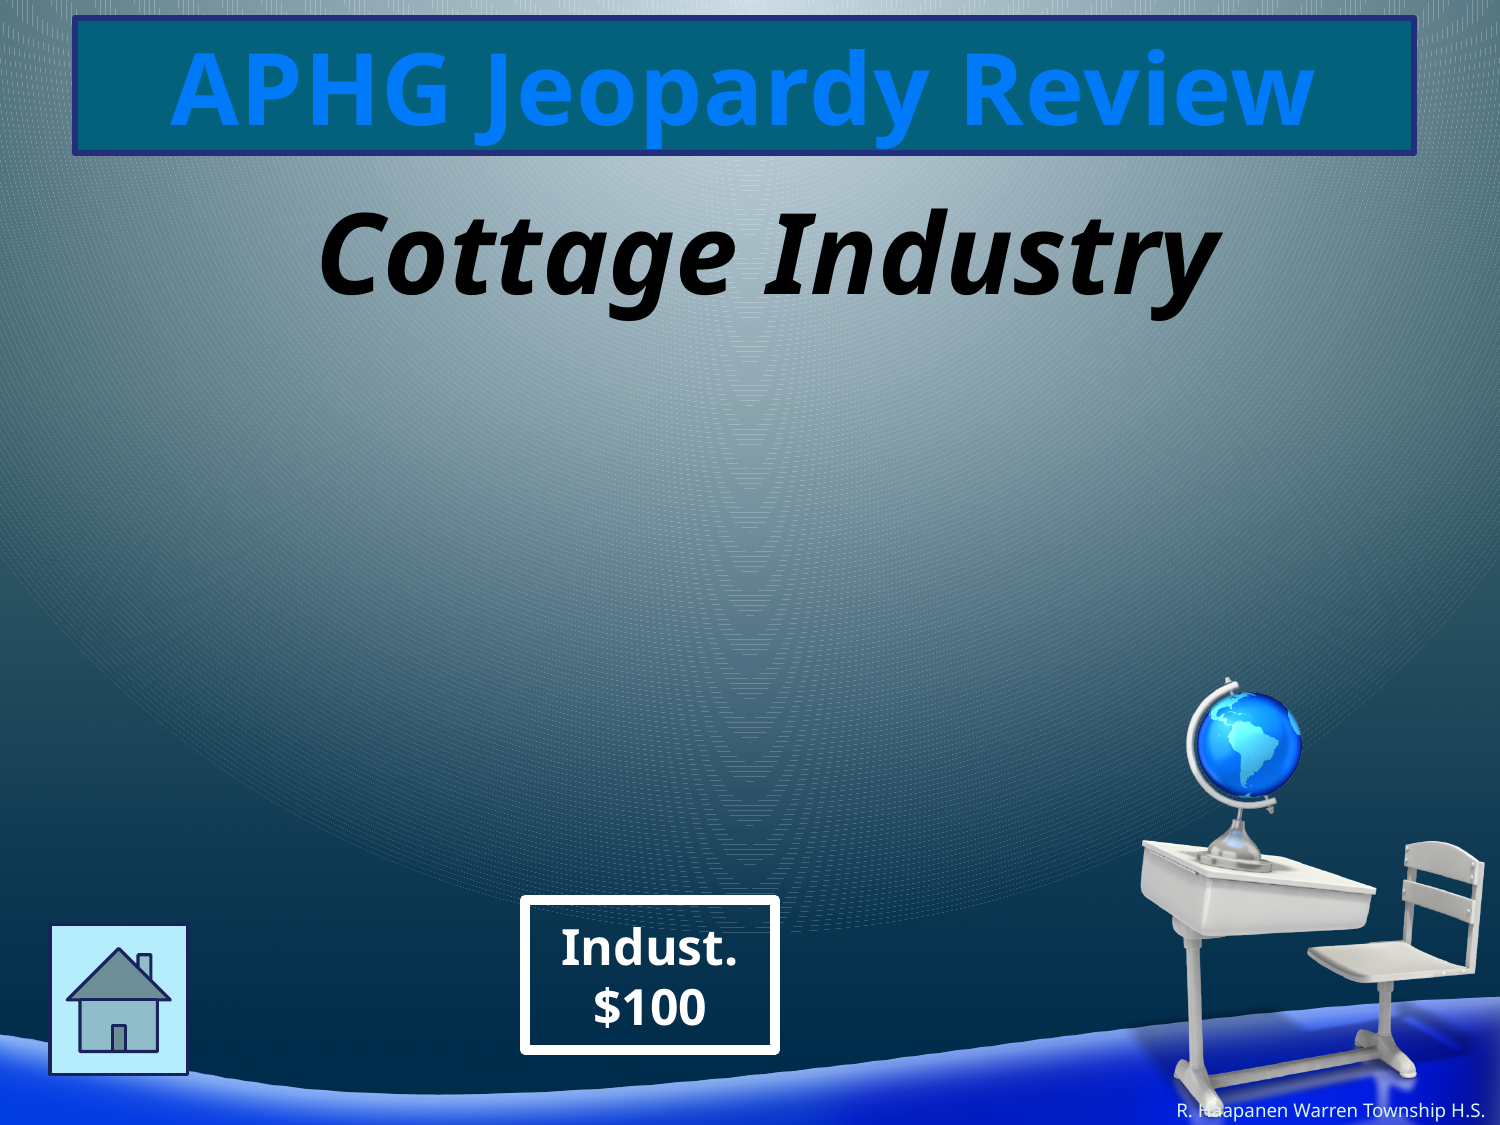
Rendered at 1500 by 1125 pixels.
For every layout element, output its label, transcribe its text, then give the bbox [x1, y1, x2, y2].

footer R. Haapanen Warren Township H.S. [1025, 1091, 1500, 1125]
list Cottage Industry [33, 174, 1500, 250]
picture [0, 0, 1500, 1125]
text_box Indust. $100 [525, 899, 775, 1050]
text_box [48, 923, 189, 1076]
